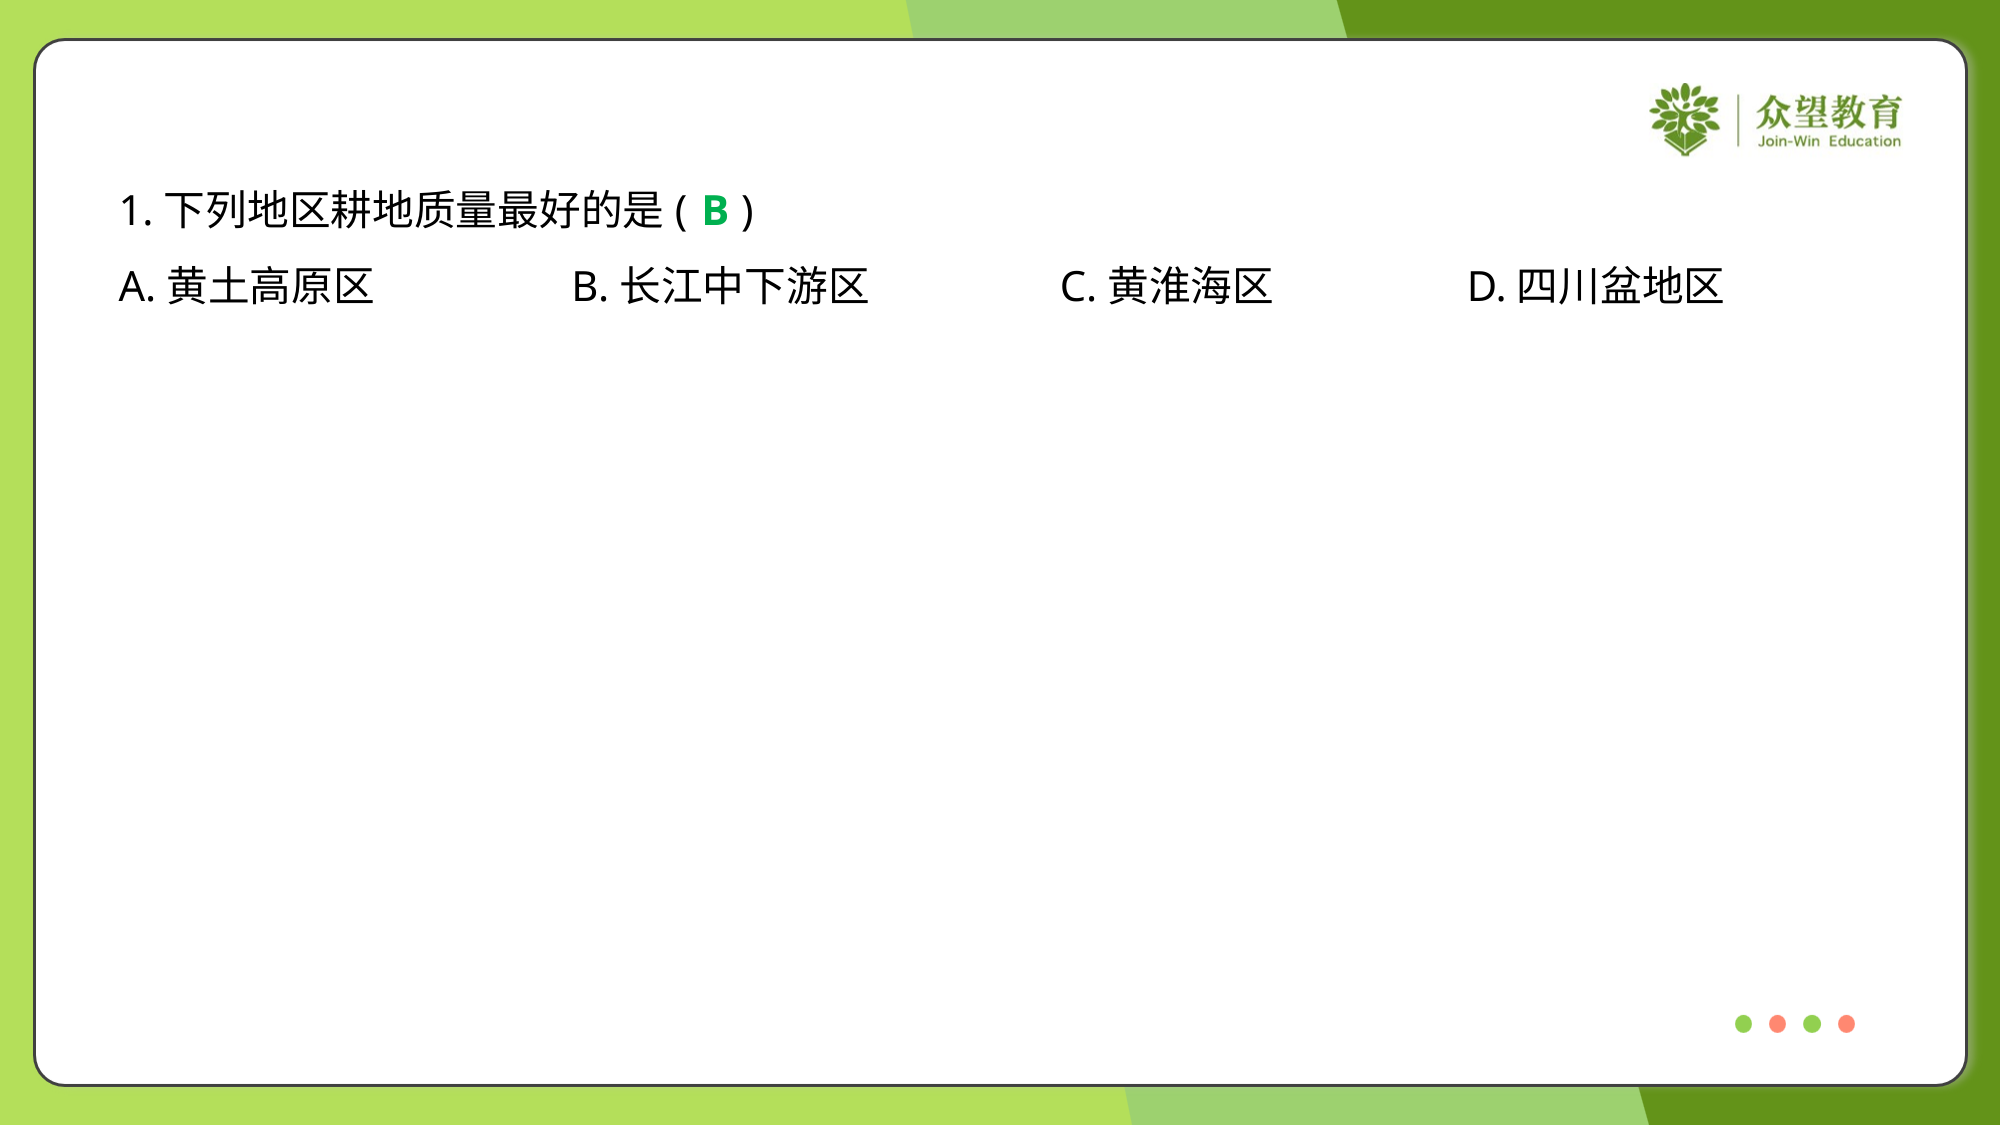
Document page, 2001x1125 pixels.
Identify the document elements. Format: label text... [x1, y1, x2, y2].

picture [0, 0, 2000, 1125]
text_box A.黄土高原区 B.长江中下游区 C.黄淮海区 D.四川盆地区 [118, 234, 1883, 302]
text_box B [685, 158, 745, 226]
text_box 1.下列地区耕地质量最好的是( ) [745, 158, 1883, 226]
text_box 1.下列地区耕地质量最好的是( ) [118, 158, 685, 226]
